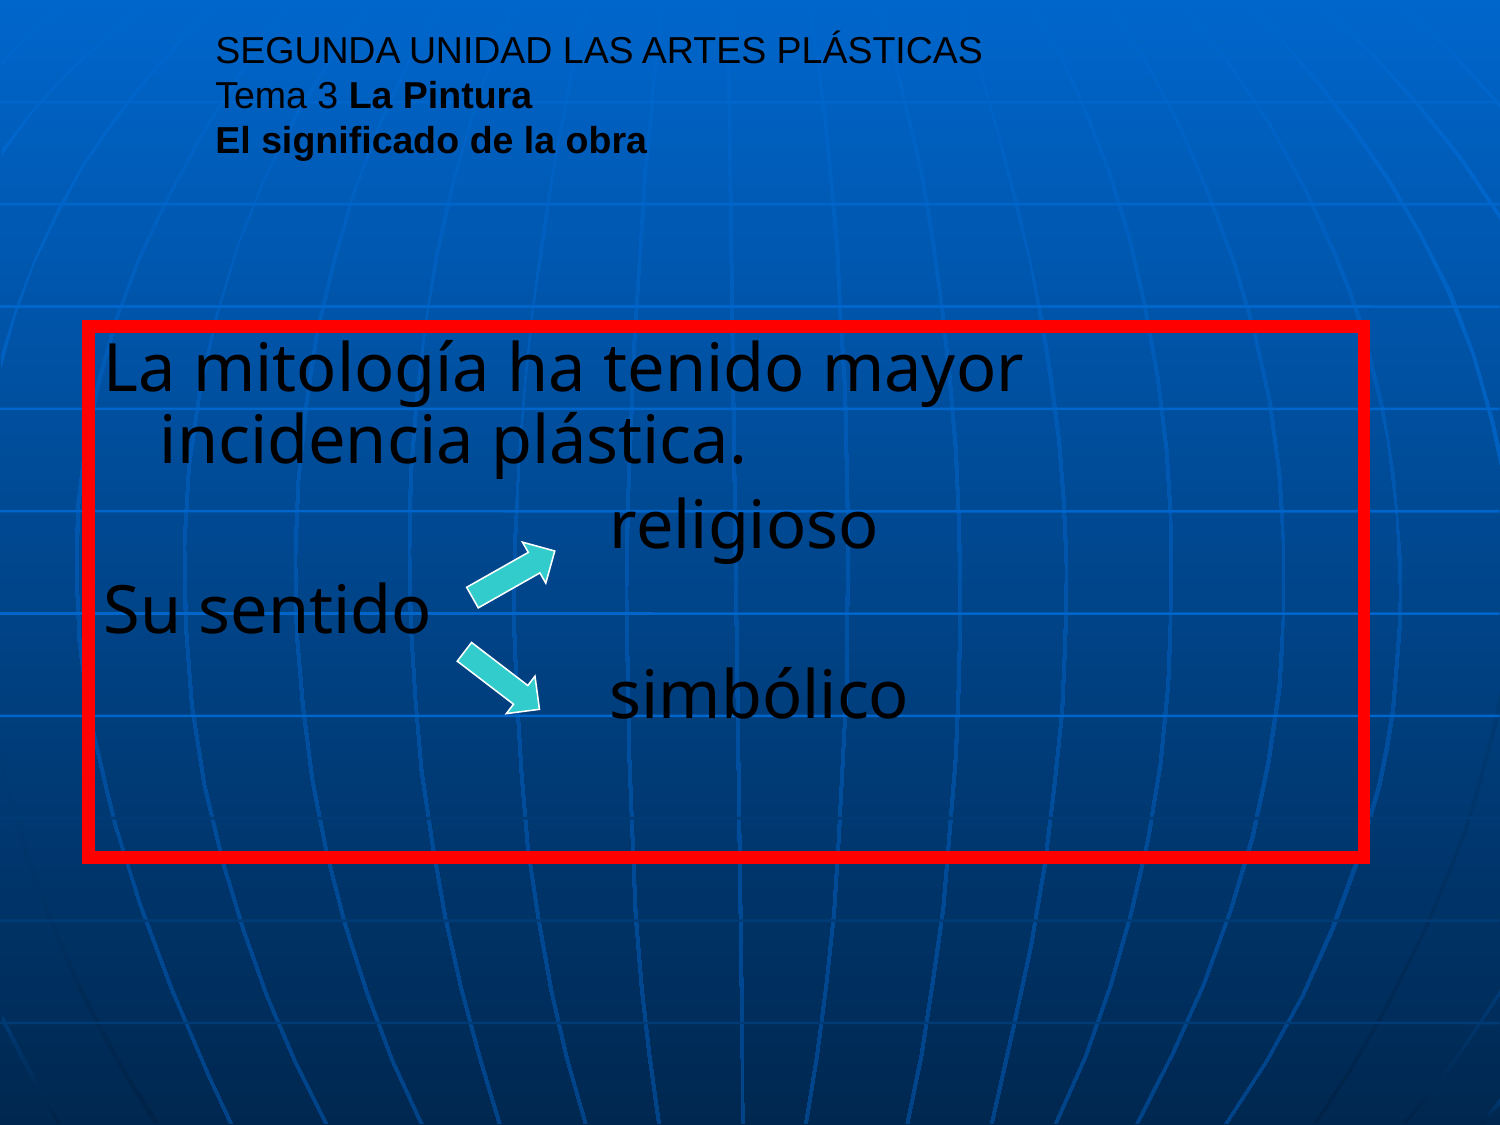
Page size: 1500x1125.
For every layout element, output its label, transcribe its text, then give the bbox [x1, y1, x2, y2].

title SEGUNDA UNIDAD LAS ARTES PLÁSTICAS Tema 3 La Pintura El significado de la obra [0, 0, 1200, 188]
text_box [466, 542, 555, 608]
text_box [457, 642, 540, 714]
list La mitología ha tenido mayor incidencia plástica. religioso Su sentido simbólico [88, 326, 1365, 858]
